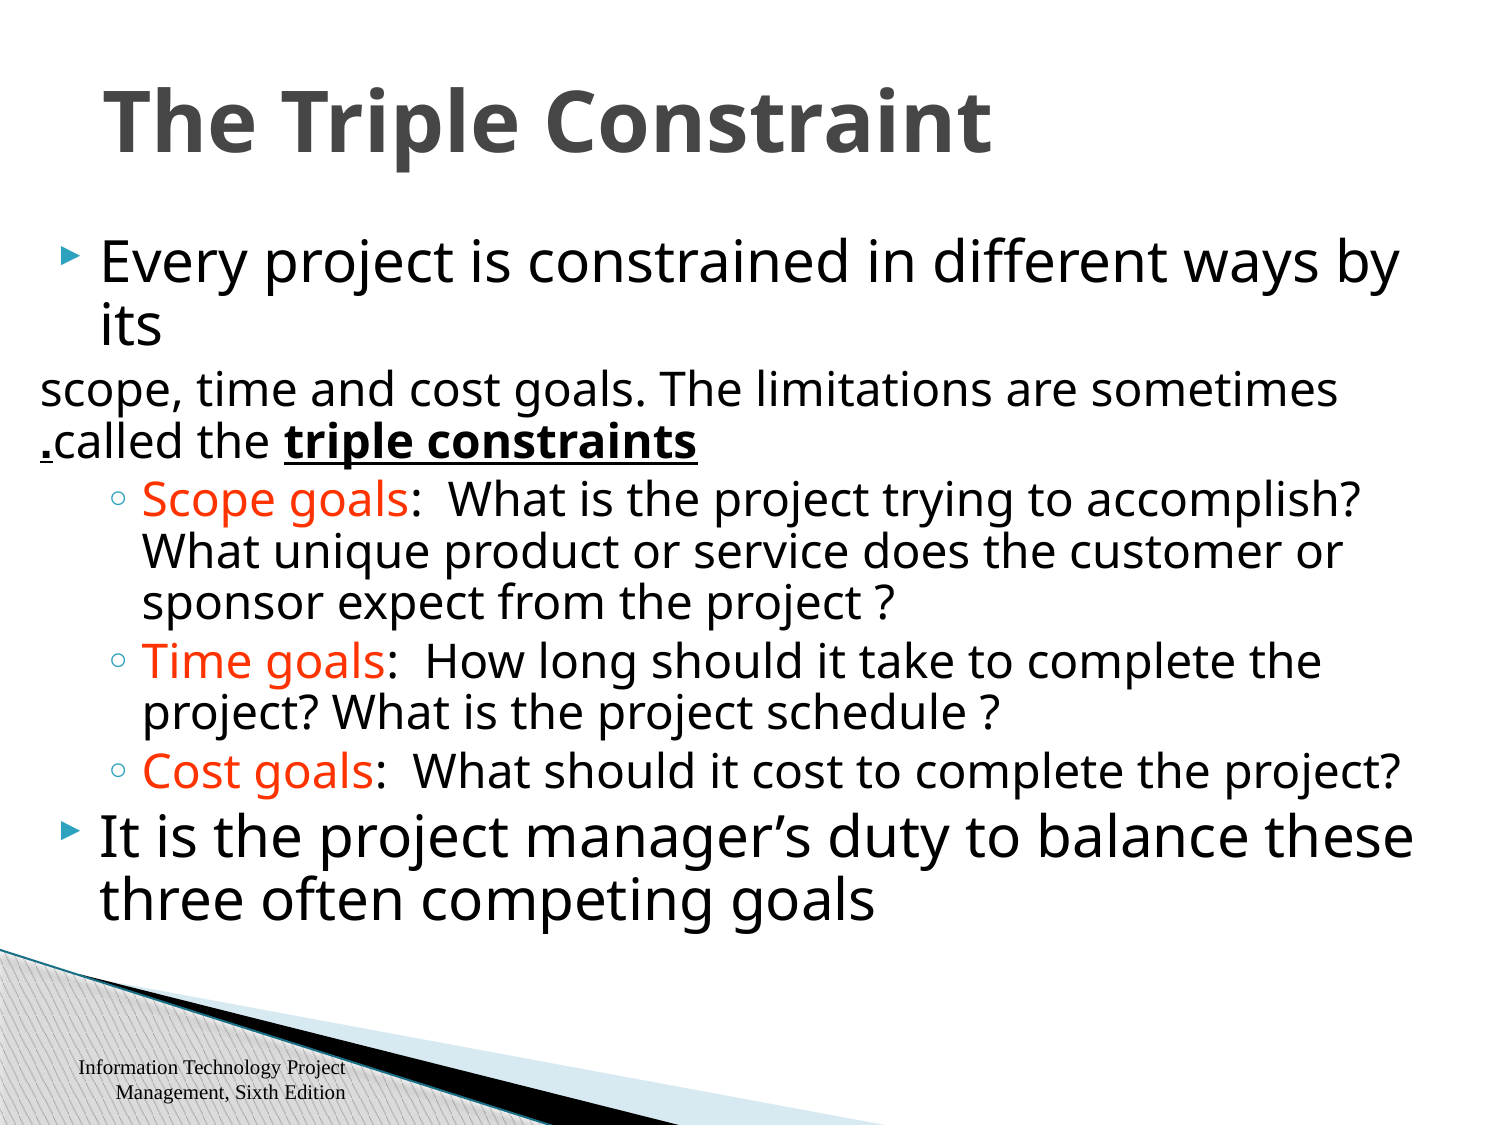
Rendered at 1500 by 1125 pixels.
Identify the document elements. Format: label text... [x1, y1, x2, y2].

title The Triple Constraint [87, 50, 1450, 188]
list Every project is constrained in different ways by its scope, time and cost goals. The limitations are sometimes called the triple constraints. Scope goals: What is the project trying to accomplish? What unique product or service does the customer or sponsor expect from the project ? Time goals: How long should it take to complete the project? What is the project schedule ? Cost goals: What should it cost to complete the project? It is the project manager’s duty to balance these three often competing goals [24, 224, 1450, 1063]
footer Information Technology Project Management, Sixth Edition [0, 1051, 361, 1112]
